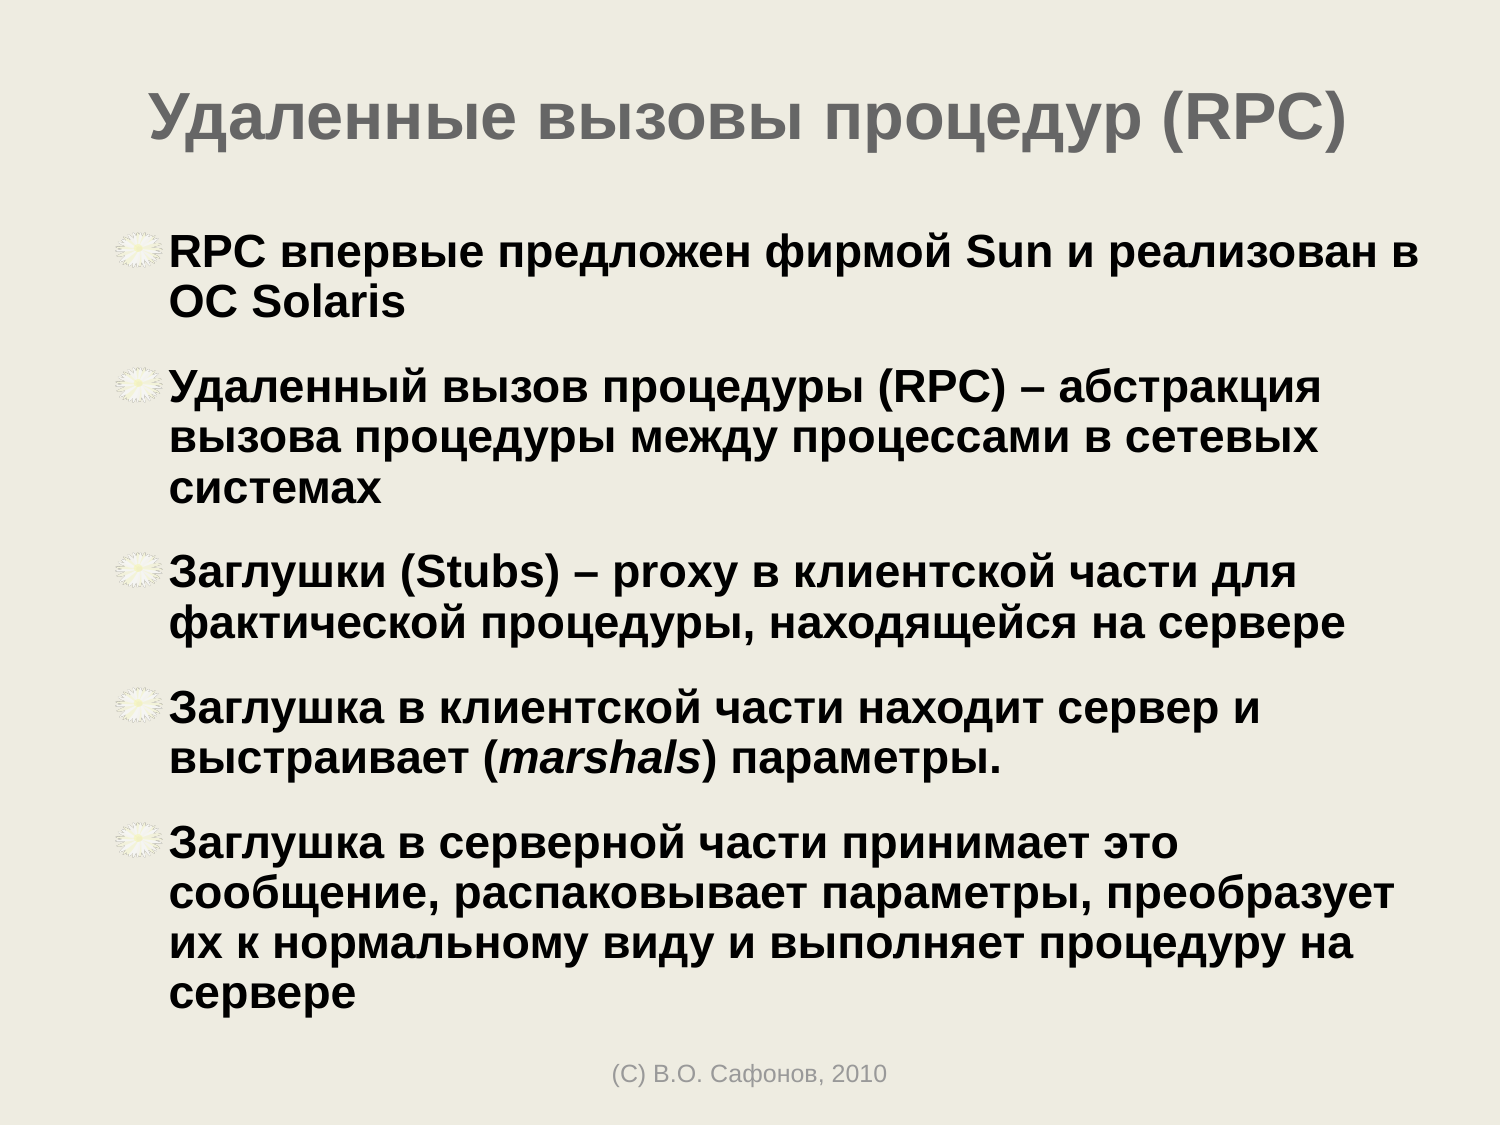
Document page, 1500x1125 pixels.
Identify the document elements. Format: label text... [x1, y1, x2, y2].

picture [115, 367, 163, 403]
picture [115, 552, 163, 588]
picture [115, 232, 163, 268]
title Удаленные вызовы процедур (RPC) [74, 45, 1422, 180]
picture [115, 822, 163, 858]
list RPC впервые предложен фирмой Sun и реализован в ОС Solaris Удаленный вызов процедуры (RPC) – абстракция вызова процедуры между процессами в сетевых системах Заглушки (Stubs) – proxy в клиентской части для фактической процедуры, находящейся на сервере Заглушка в клиентской части находит сервер и выстраивает (marshals) параметры. Заглушка в серверной части принимает это сообщение, распаковывает параметры, преобразует их к нормальному виду и выполняет процедуру на сервере [100, 220, 1465, 1032]
picture [115, 687, 163, 723]
footer (C) В.О. Сафонов, 2010 [512, 1042, 988, 1103]
